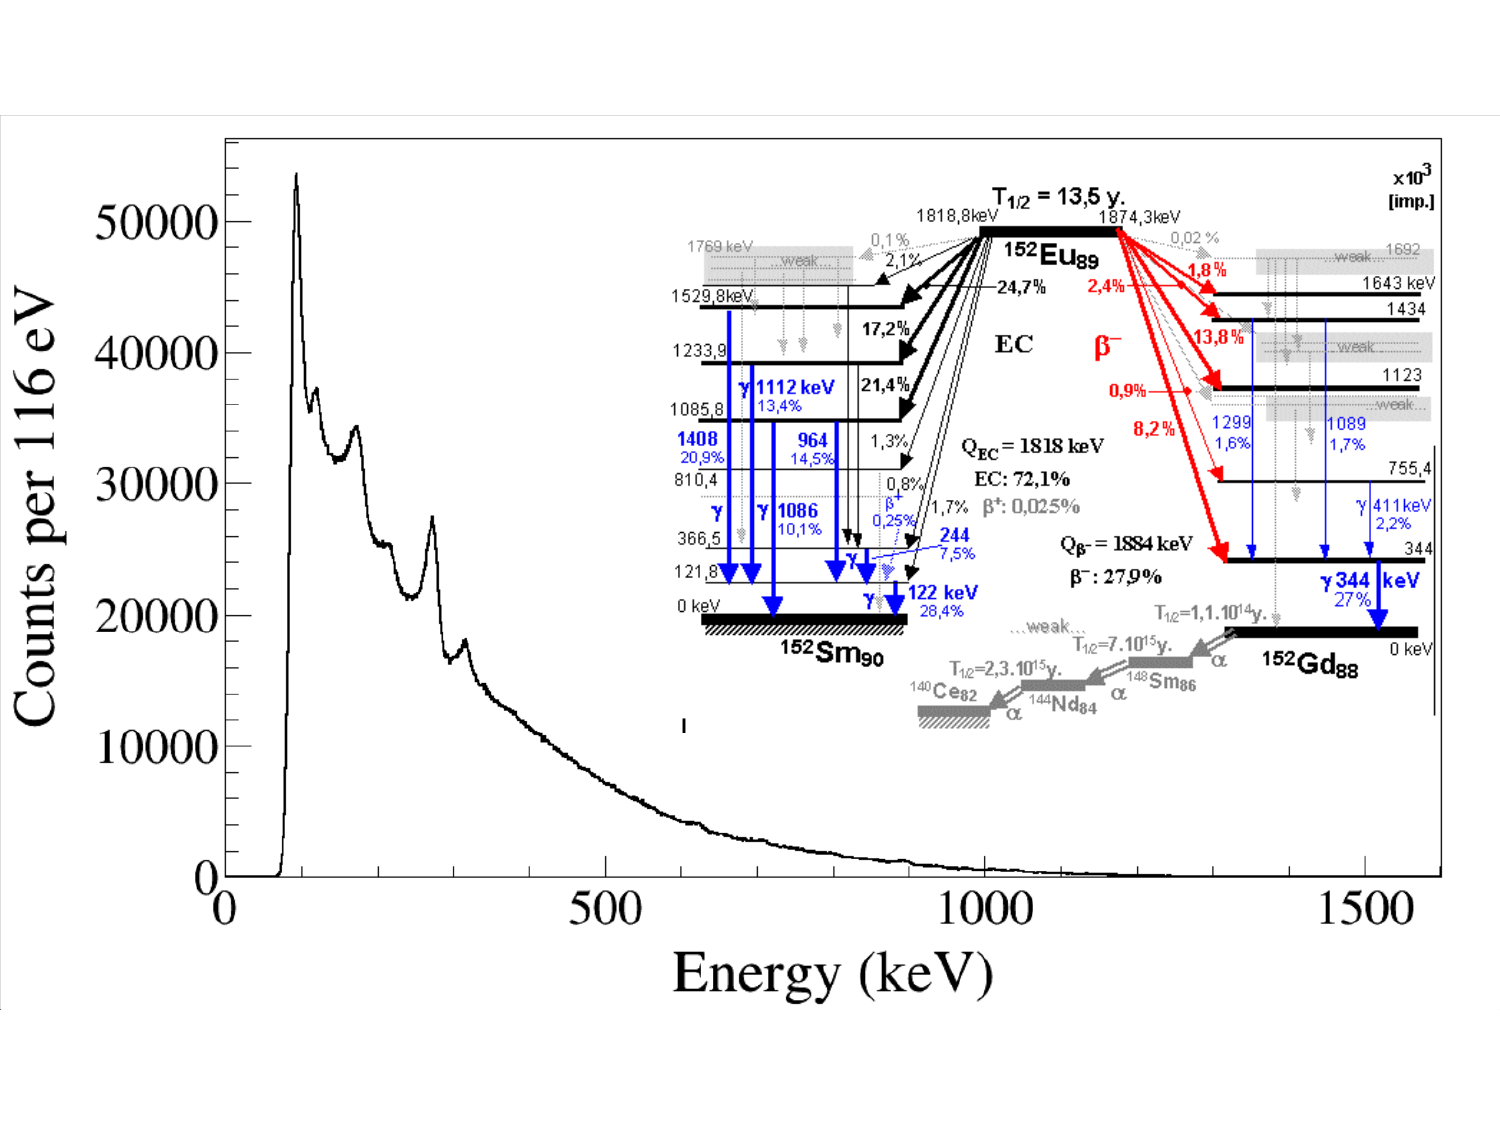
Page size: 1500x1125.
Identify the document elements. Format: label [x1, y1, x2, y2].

picture [0, 115, 1500, 1010]
